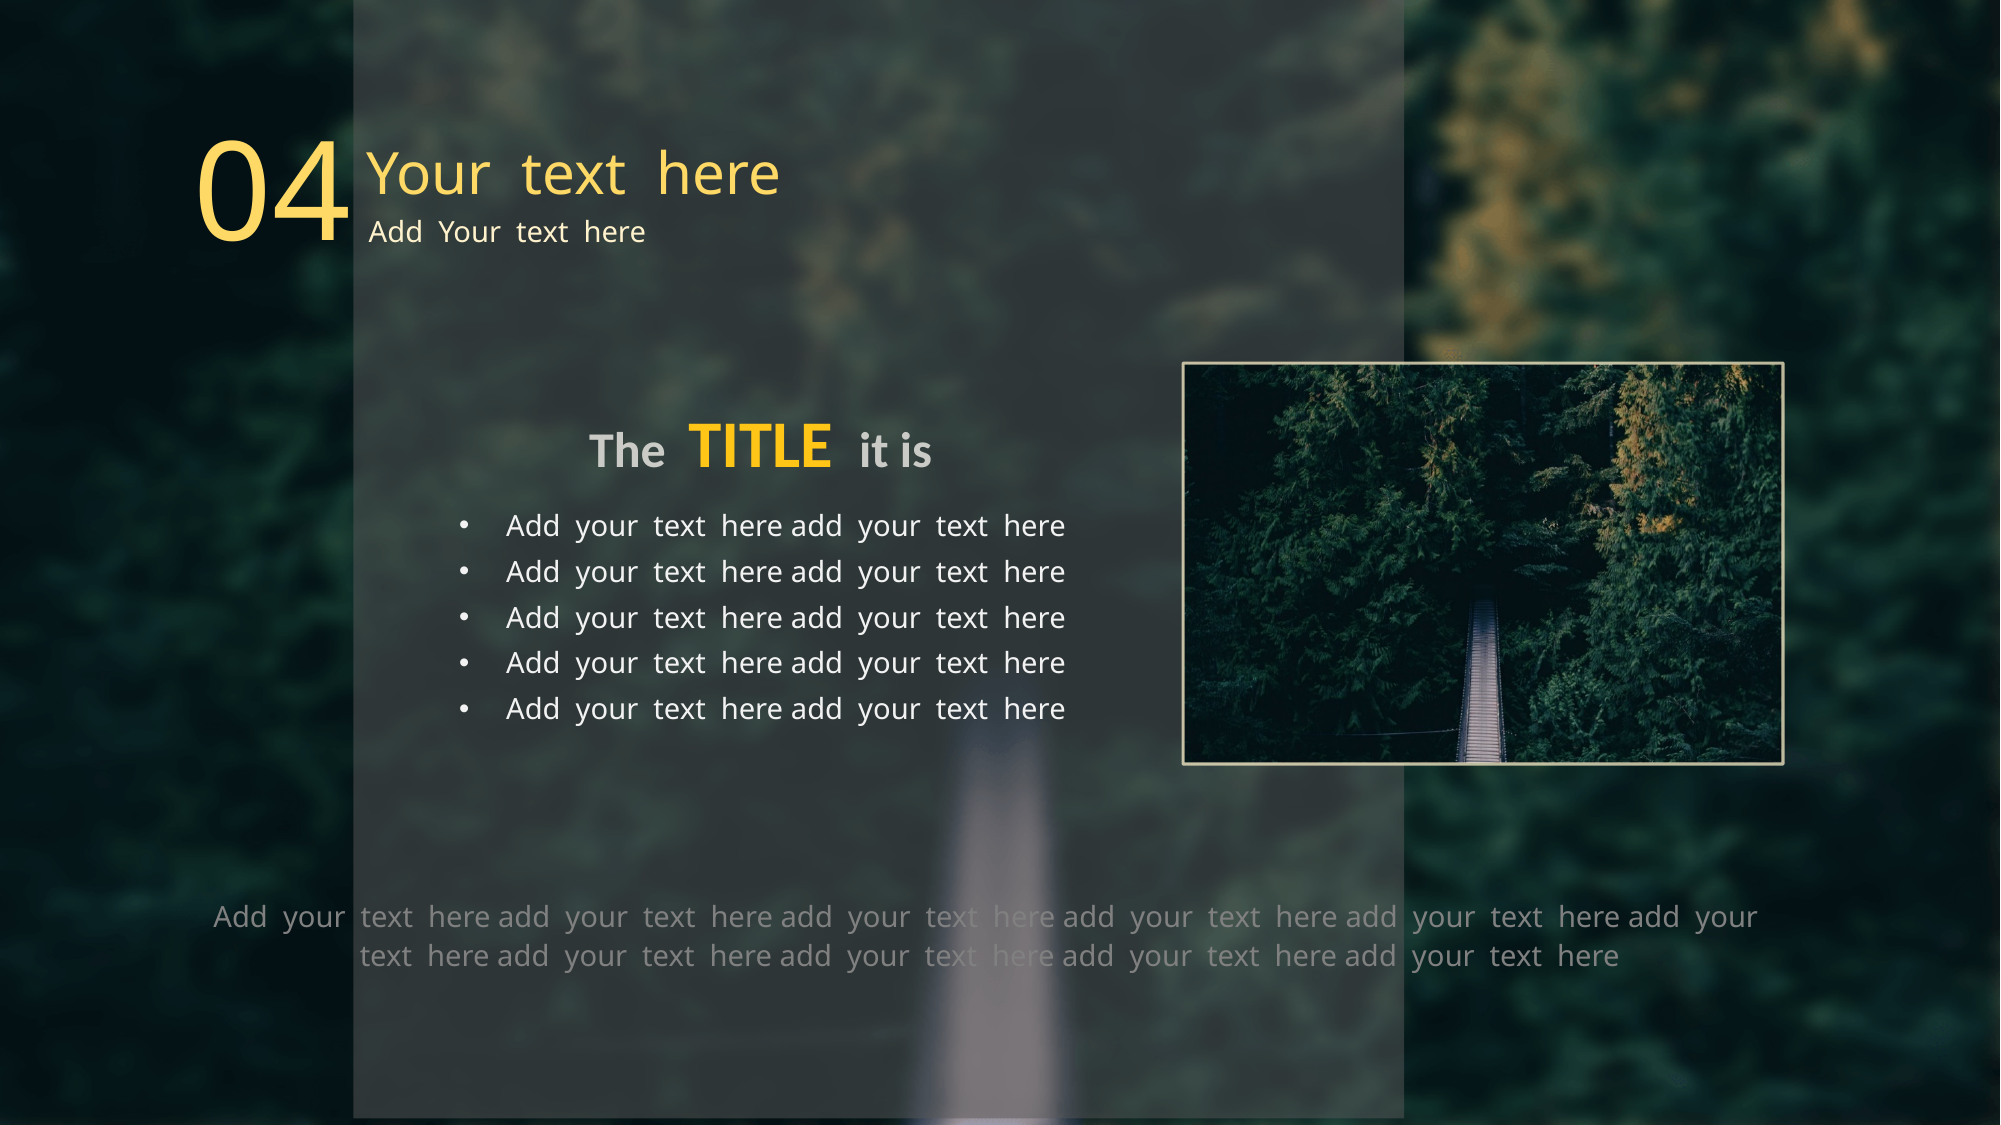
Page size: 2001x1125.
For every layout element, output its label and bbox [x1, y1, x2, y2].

picture [0, 0, 2001, 1125]
text_box [179, 95, 819, 278]
